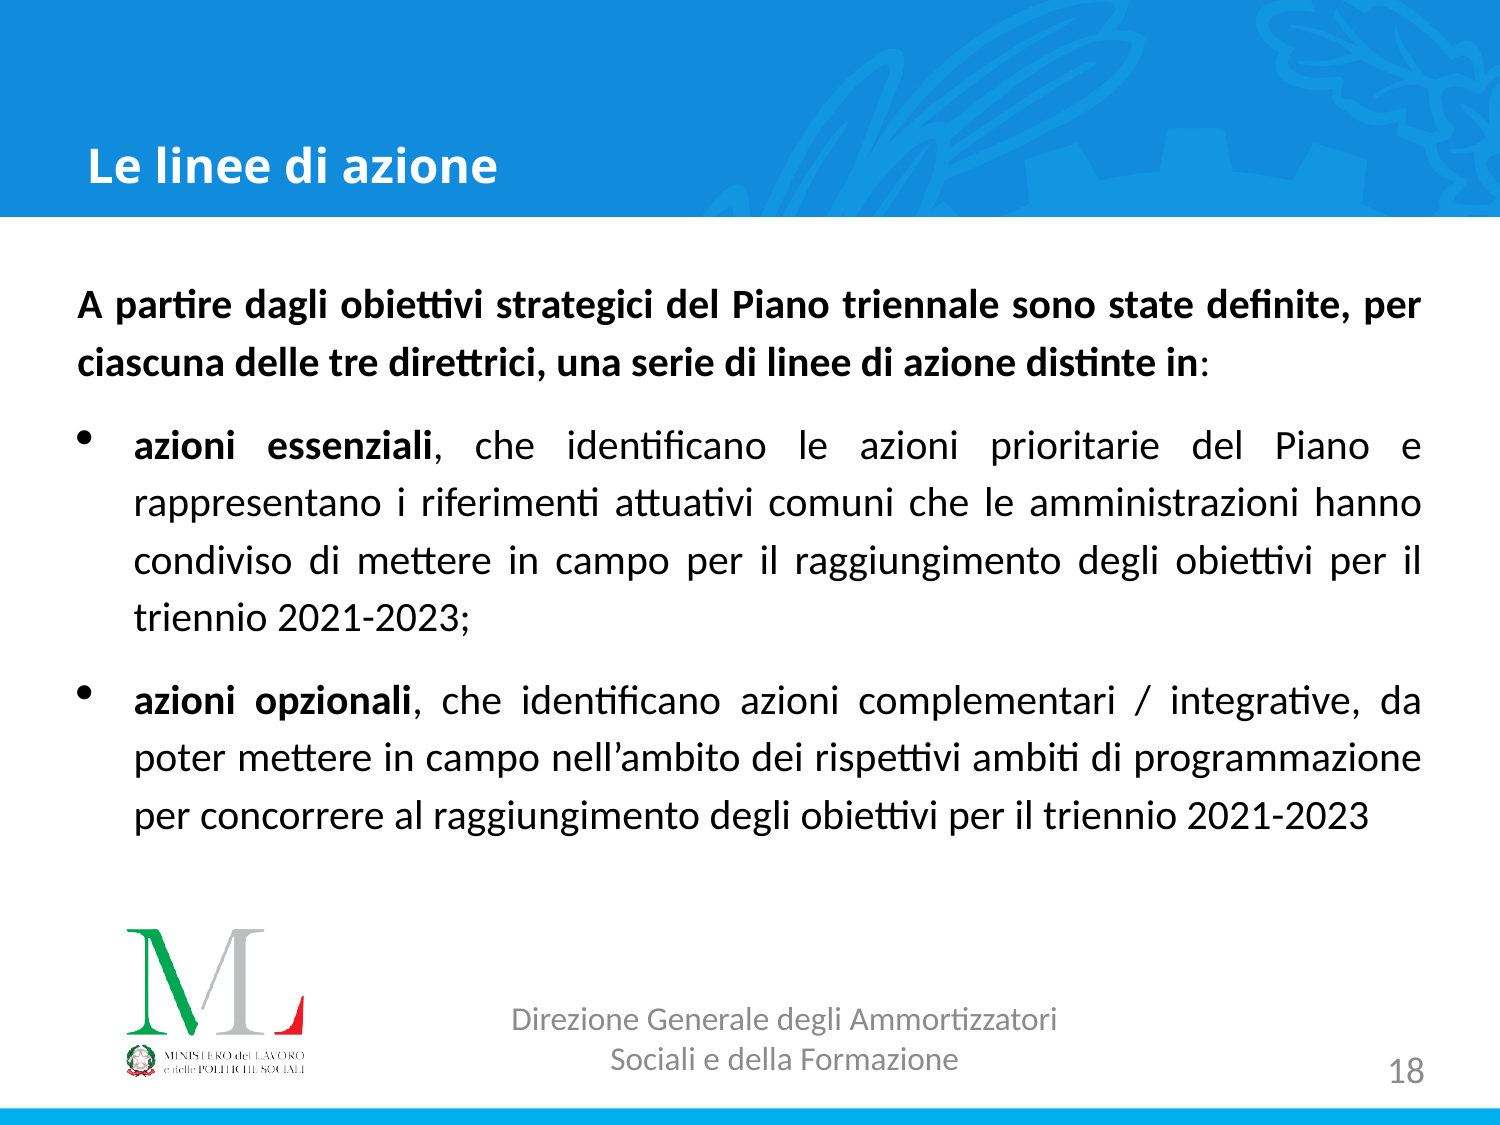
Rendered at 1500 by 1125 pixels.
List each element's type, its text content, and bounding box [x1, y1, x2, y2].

slide_number 18 [1080, 1046, 1425, 1103]
footer Direzione Generale degli Ammortizzatori Sociali e della Formazione [500, 997, 1070, 1078]
picture [0, 0, 1500, 217]
title Le linee di azione [86, 135, 1414, 194]
picture [126, 929, 304, 1077]
text_box A partire dagli obiettivi strategici del Piano triennale sono state definite, per ciascuna delle tre direttrici, una serie di linee di azione distinte in: azioni essenziali, che identificano le azioni prioritarie del Piano e rappresentano i riferimenti attuativi comuni che le amministrazioni hanno condiviso di mettere in campo per il raggiungimento degli obiettivi per il triennio 2021-2023; azioni opzionali, che identificano azioni complementari / integrative, da poter mettere in campo nell’ambito dei rispettivi ambiti di programmazione per concorrere al raggiungimento degli obiettivi per il triennio 2021-2023 [62, 262, 1438, 845]
